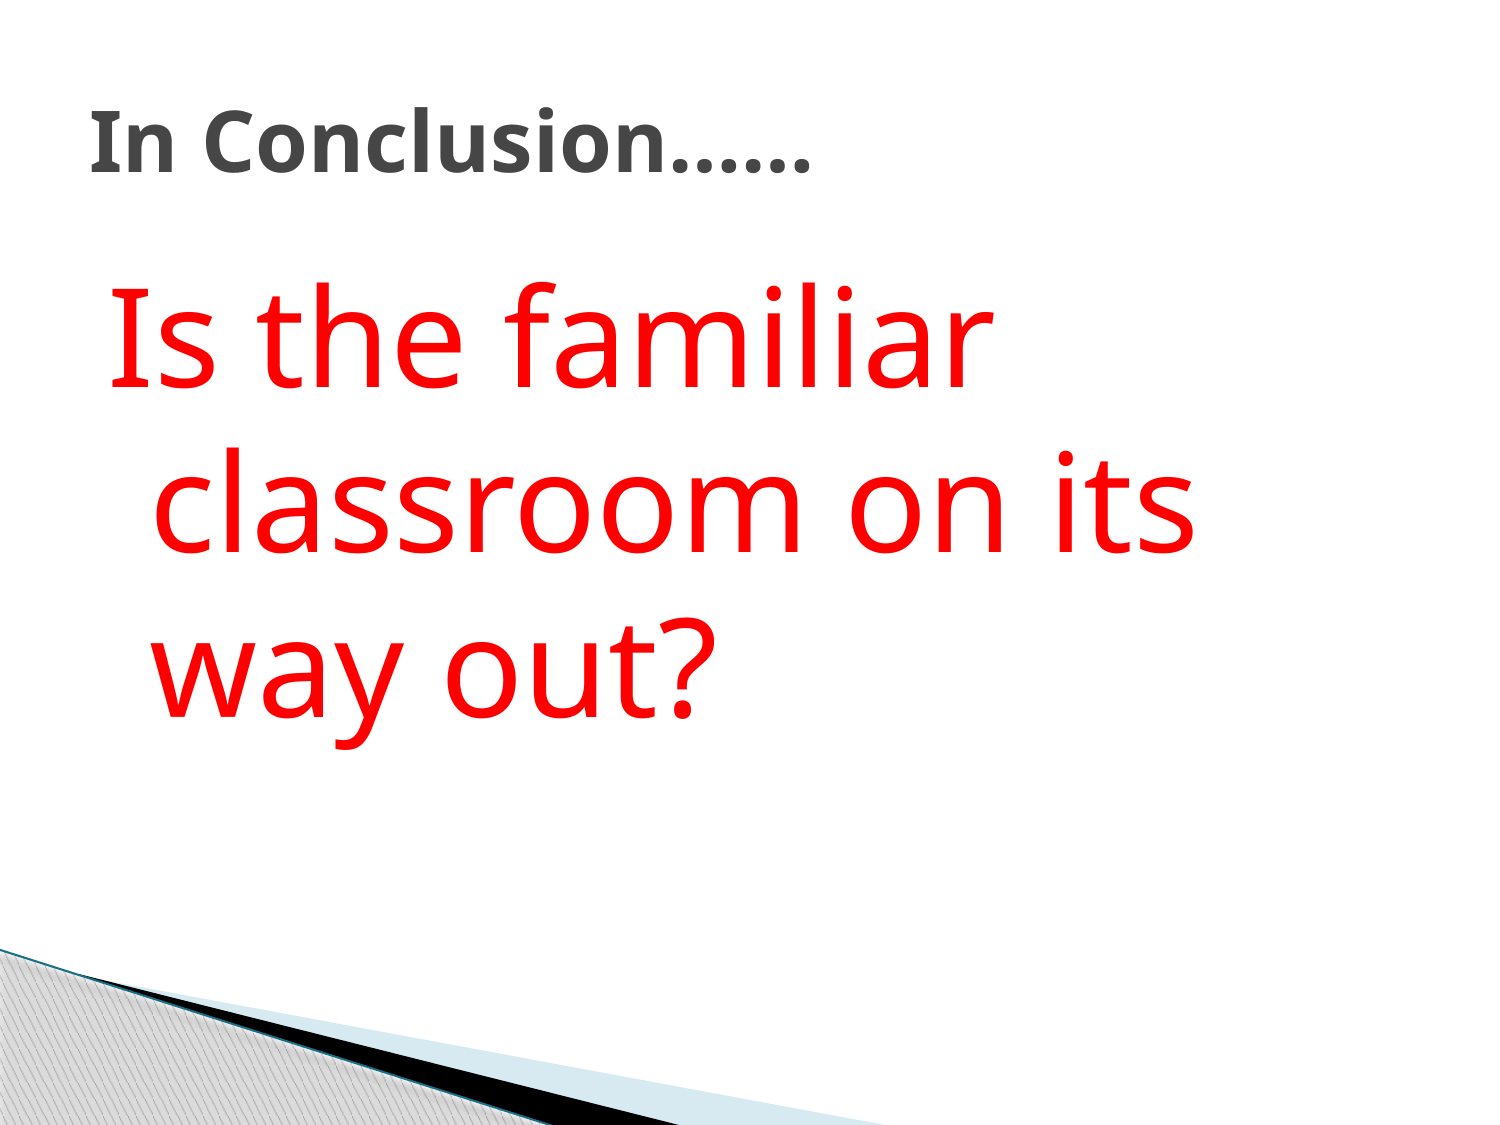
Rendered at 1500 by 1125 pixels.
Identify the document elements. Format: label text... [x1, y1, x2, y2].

title In Conclusion…… [75, 45, 1425, 233]
list Is the familiar classroom on its way out? [75, 243, 1425, 986]
